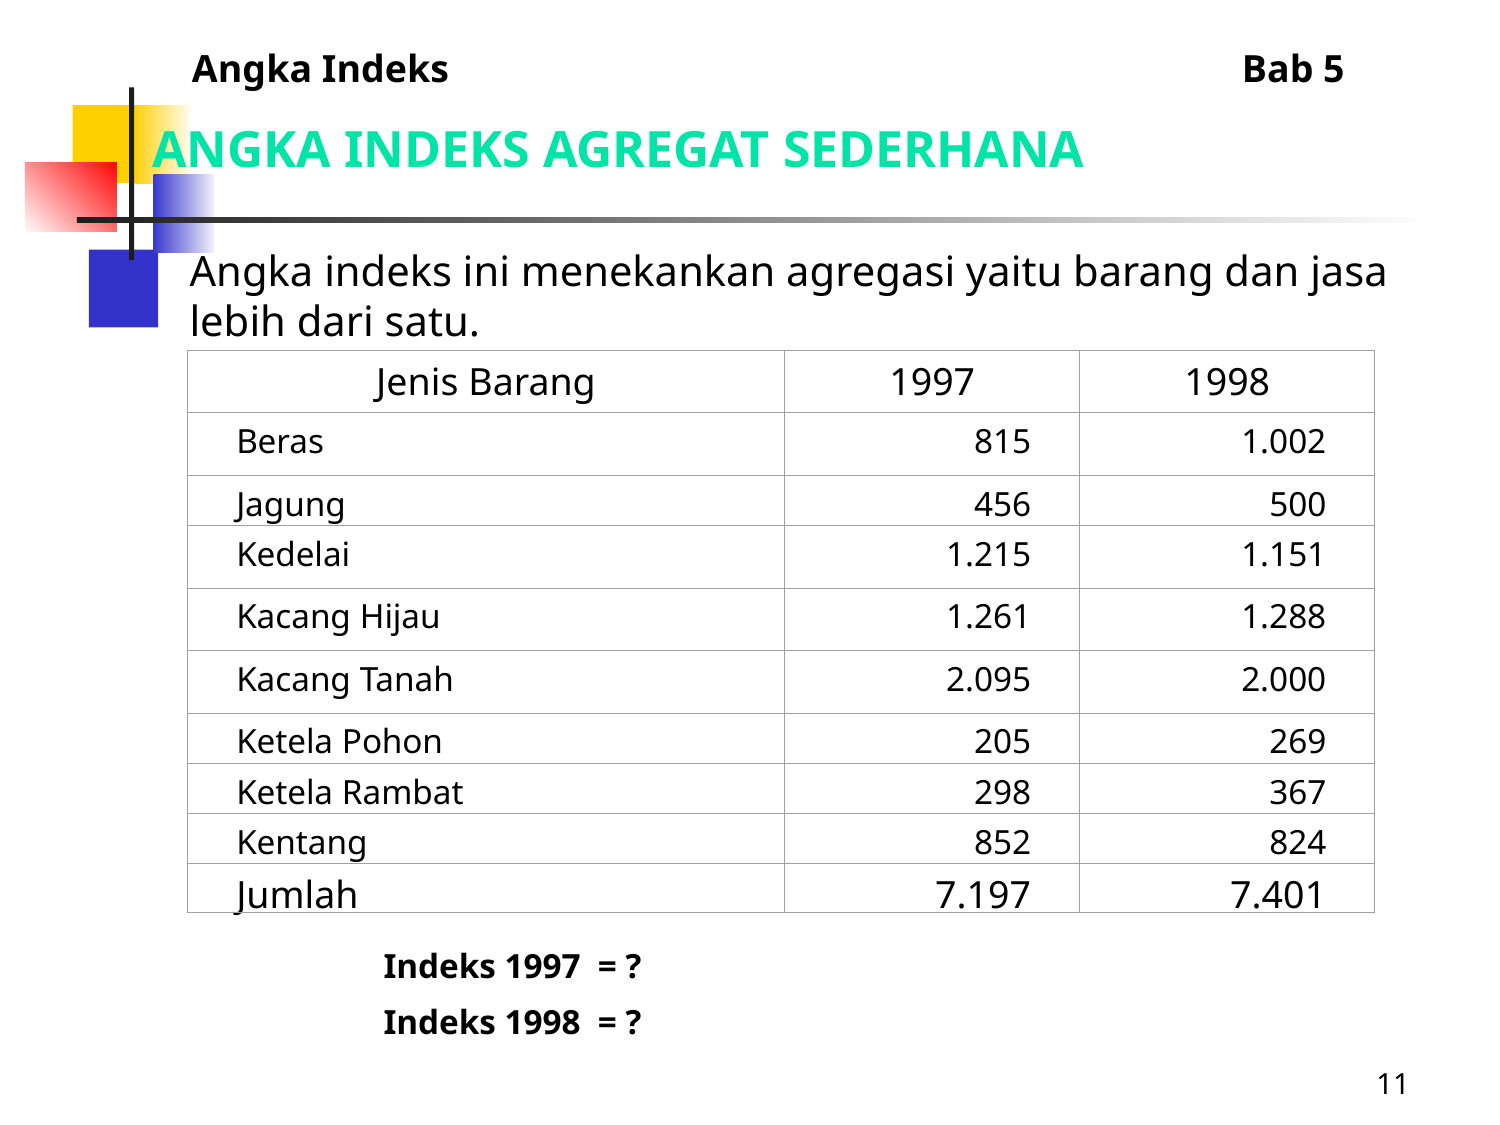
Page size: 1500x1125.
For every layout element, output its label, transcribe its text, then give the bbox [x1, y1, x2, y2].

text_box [187, 349, 1376, 913]
text_box Angka Indeks Bab 5 [177, 37, 1360, 98]
text_box ANGKA INDEKS AGREGAT SEDERHANA [137, 109, 1325, 185]
slide_number 11 [1112, 1037, 1426, 1113]
text_box Indeks 1997 = ? Indeks 1998 = ? [368, 937, 1132, 1049]
text_box Angka indeks ini menekankan agregasi yaitu barang dan jasa lebih dari satu. [174, 237, 1463, 353]
